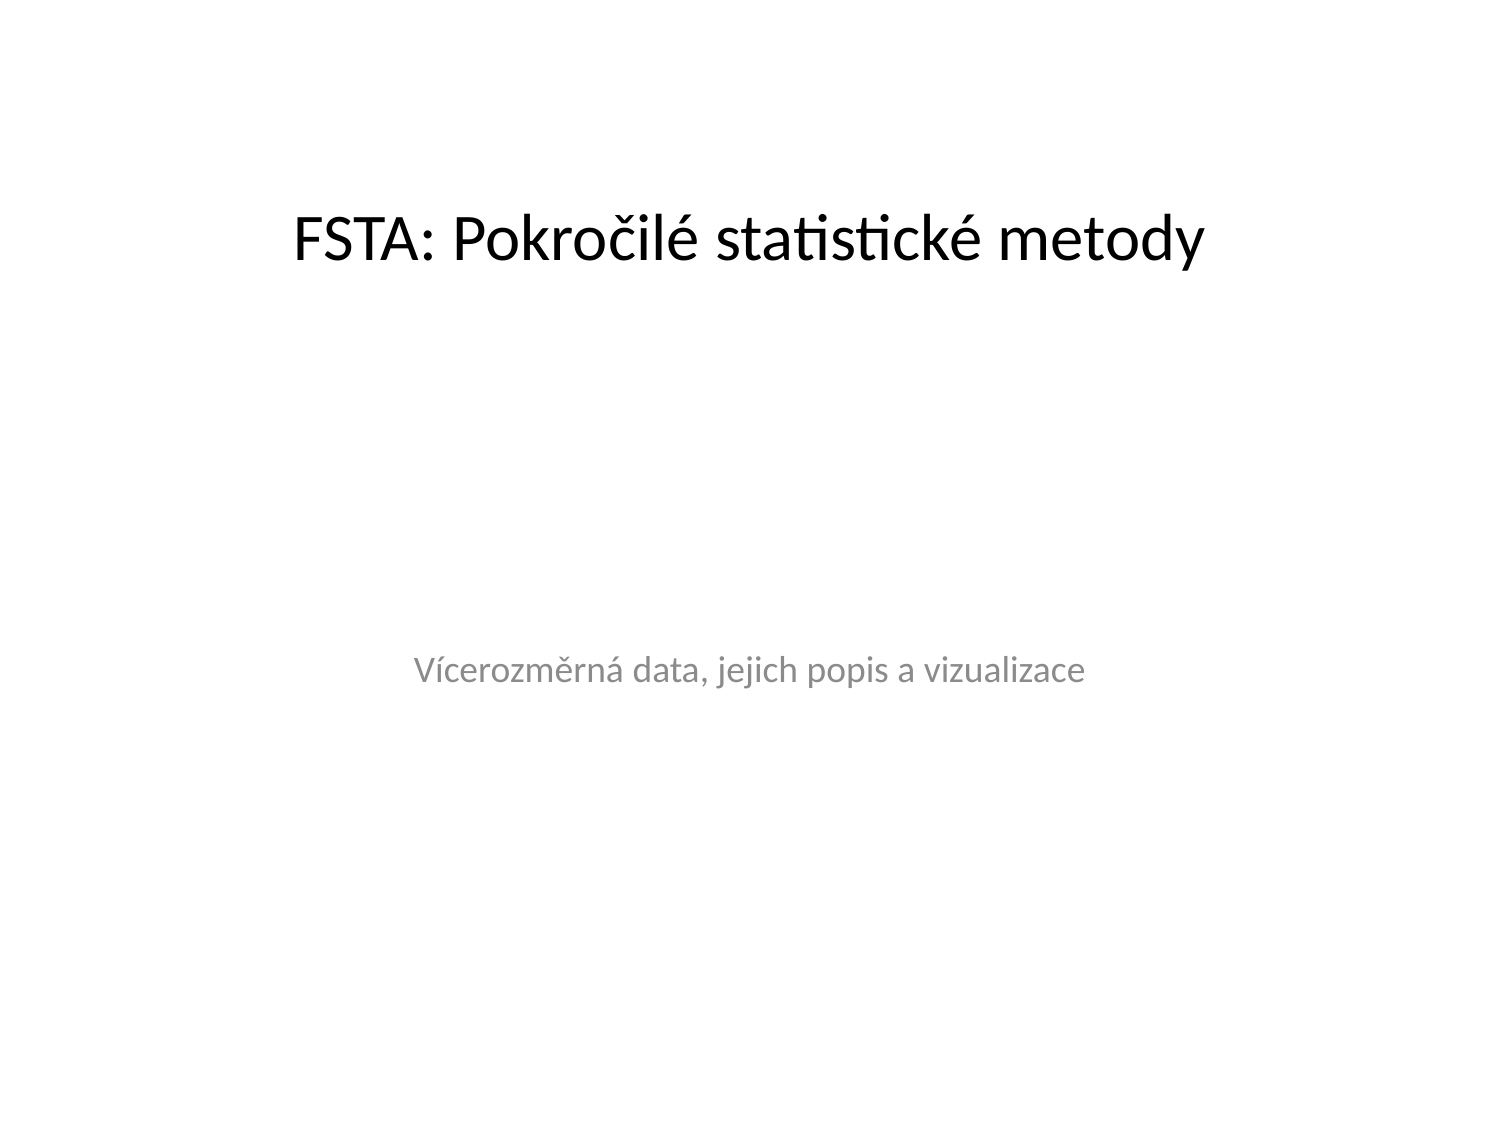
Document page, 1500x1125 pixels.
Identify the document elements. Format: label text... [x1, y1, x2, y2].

title FSTA: Pokročilé statistické metody [112, 113, 1388, 355]
subtitle Vícerozměrná data, jejich popis a vizualizace [225, 637, 1275, 925]
